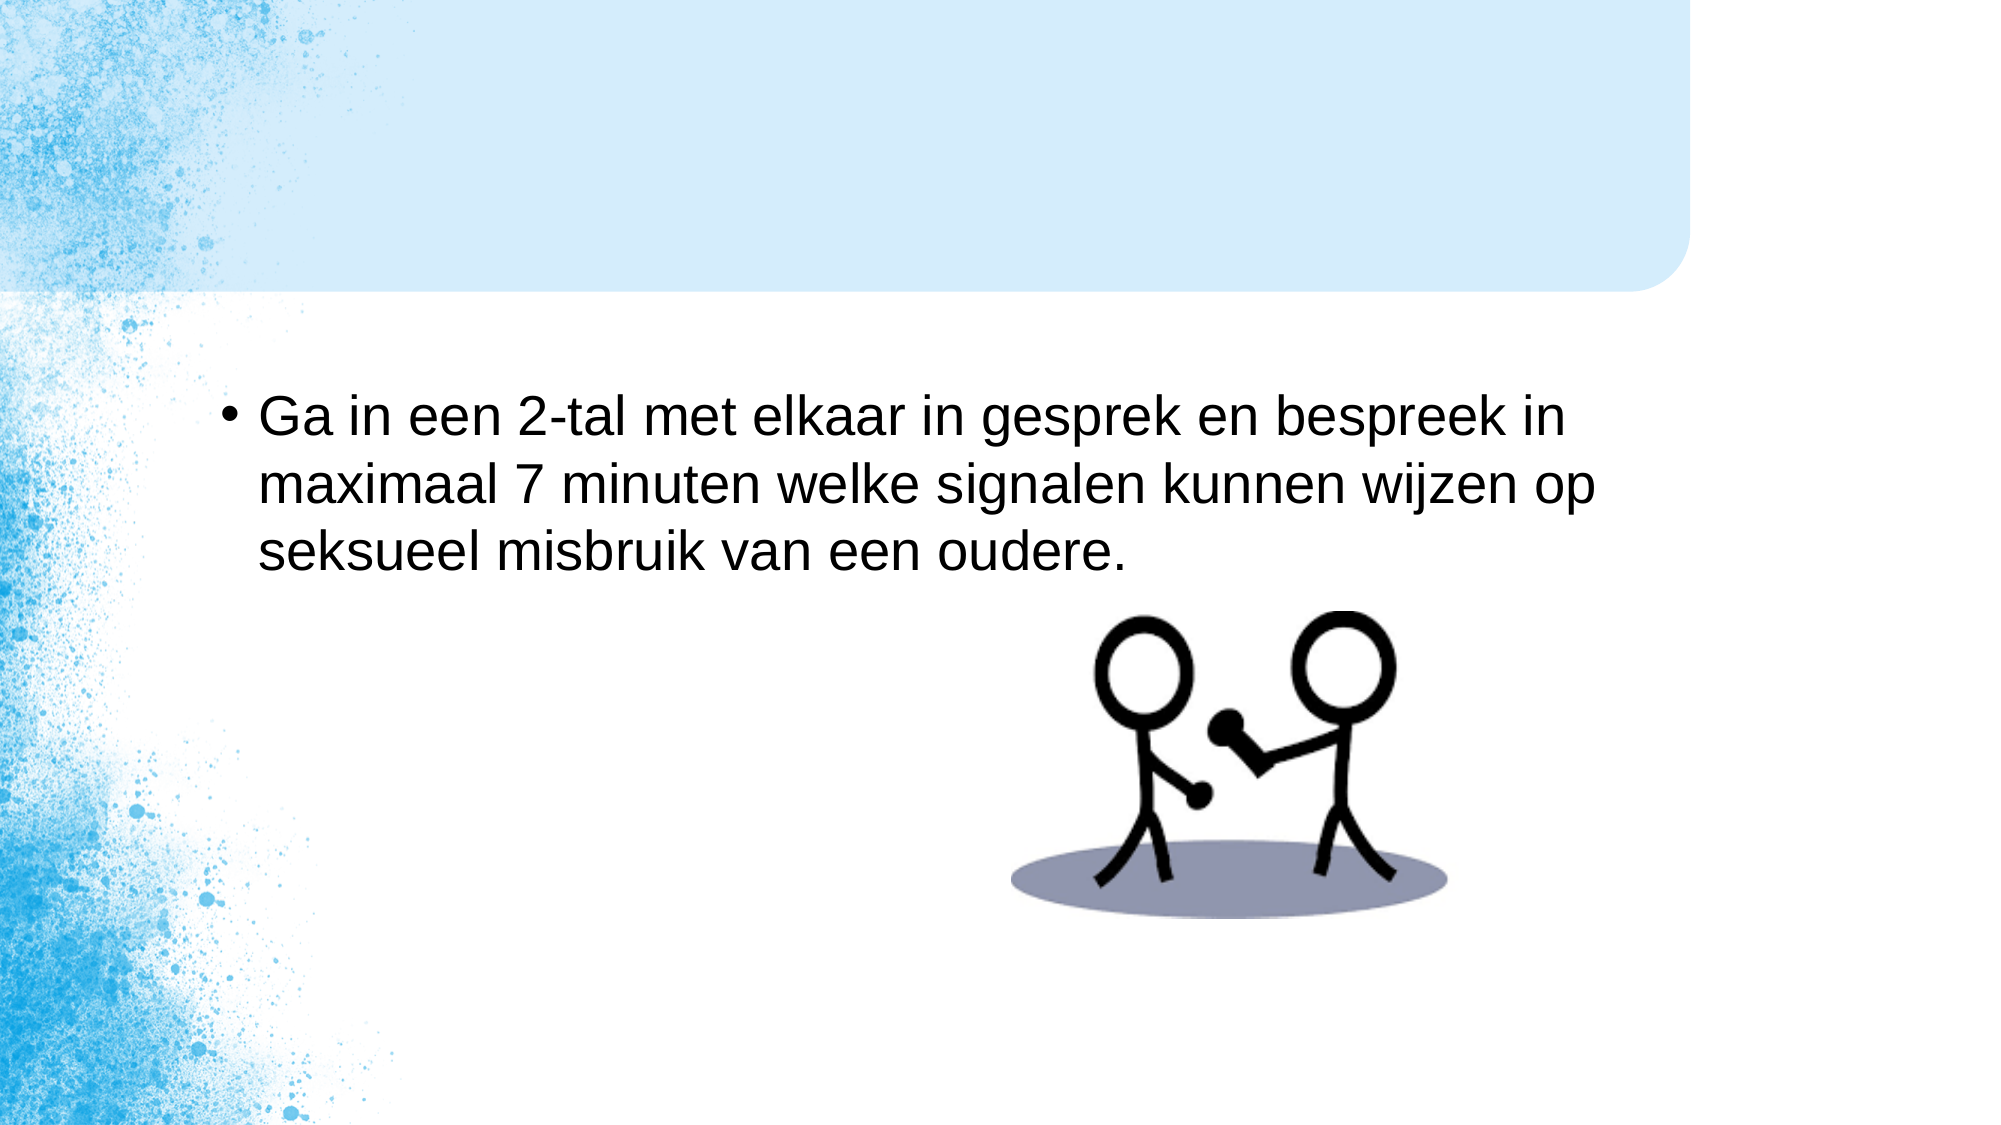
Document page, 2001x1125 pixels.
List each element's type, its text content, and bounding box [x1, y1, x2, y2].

picture [0, 0, 415, 1125]
picture [1011, 610, 1750, 919]
list Ga in een 2-tal met elkaar in gesprek en bespreek in maximaal 7 minuten welke signalen kunnen wijzen op seksueel misbruik van een oudere. [220, 379, 1706, 967]
